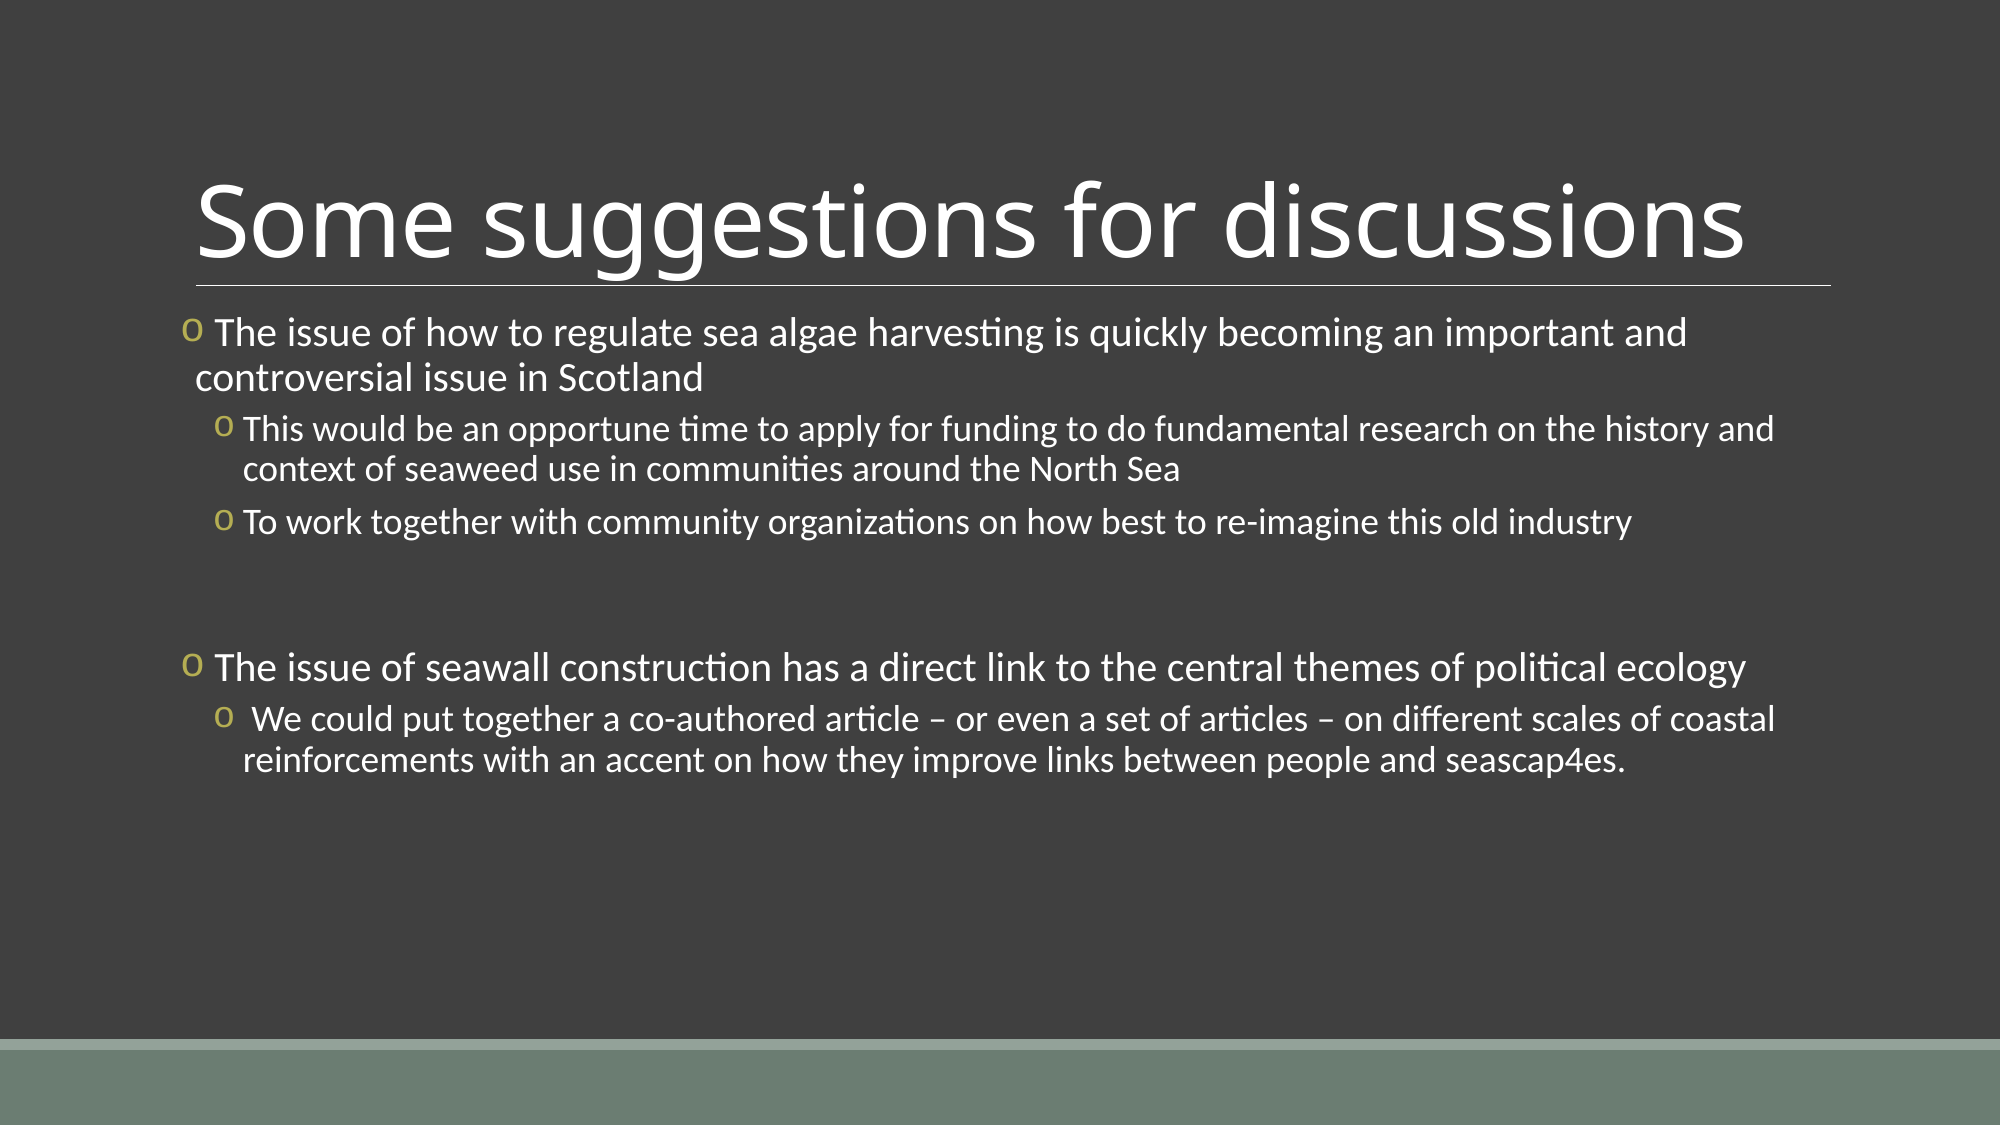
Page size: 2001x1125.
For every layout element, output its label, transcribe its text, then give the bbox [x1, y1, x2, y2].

title Some suggestions for discussions [180, 47, 1830, 285]
list The issue of how to regulate sea algae harvesting is quickly becoming an important and controversial issue in Scotland This would be an opportune time to apply for funding to do fundamental research on the history and context of seaweed use in communities around the North Sea To work together with community organizations on how best to re-imagine this old industry The issue of seawall construction has a direct link to the central themes of political ecology We could put together a co-authored article – or even a set of articles – on different scales of coastal reinforcements with an accent on how they improve links between people and seascap4es. [180, 302, 1830, 963]
